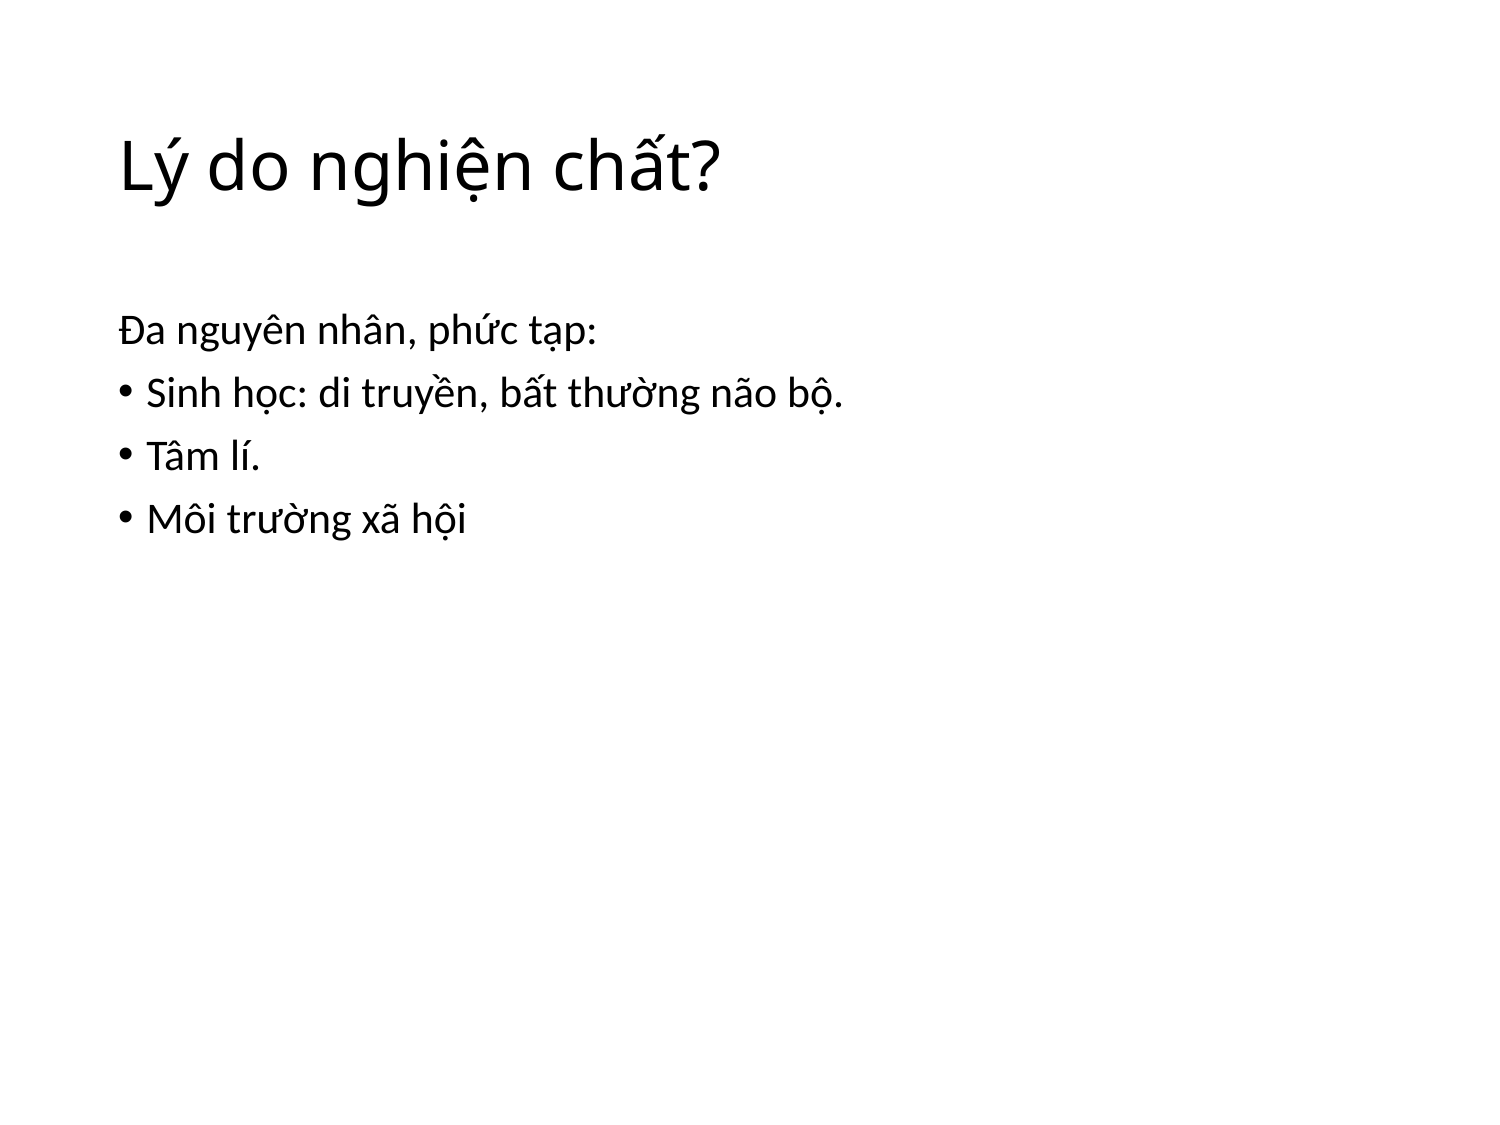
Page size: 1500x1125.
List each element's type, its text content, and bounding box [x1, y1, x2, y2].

list Đa nguyên nhân, phức tạp: Sinh học: di truyền, bất thường não bộ. Tâm lí. Môi trường xã hội [103, 299, 1397, 1014]
title Lý do nghiện chất? [103, 59, 1397, 278]
